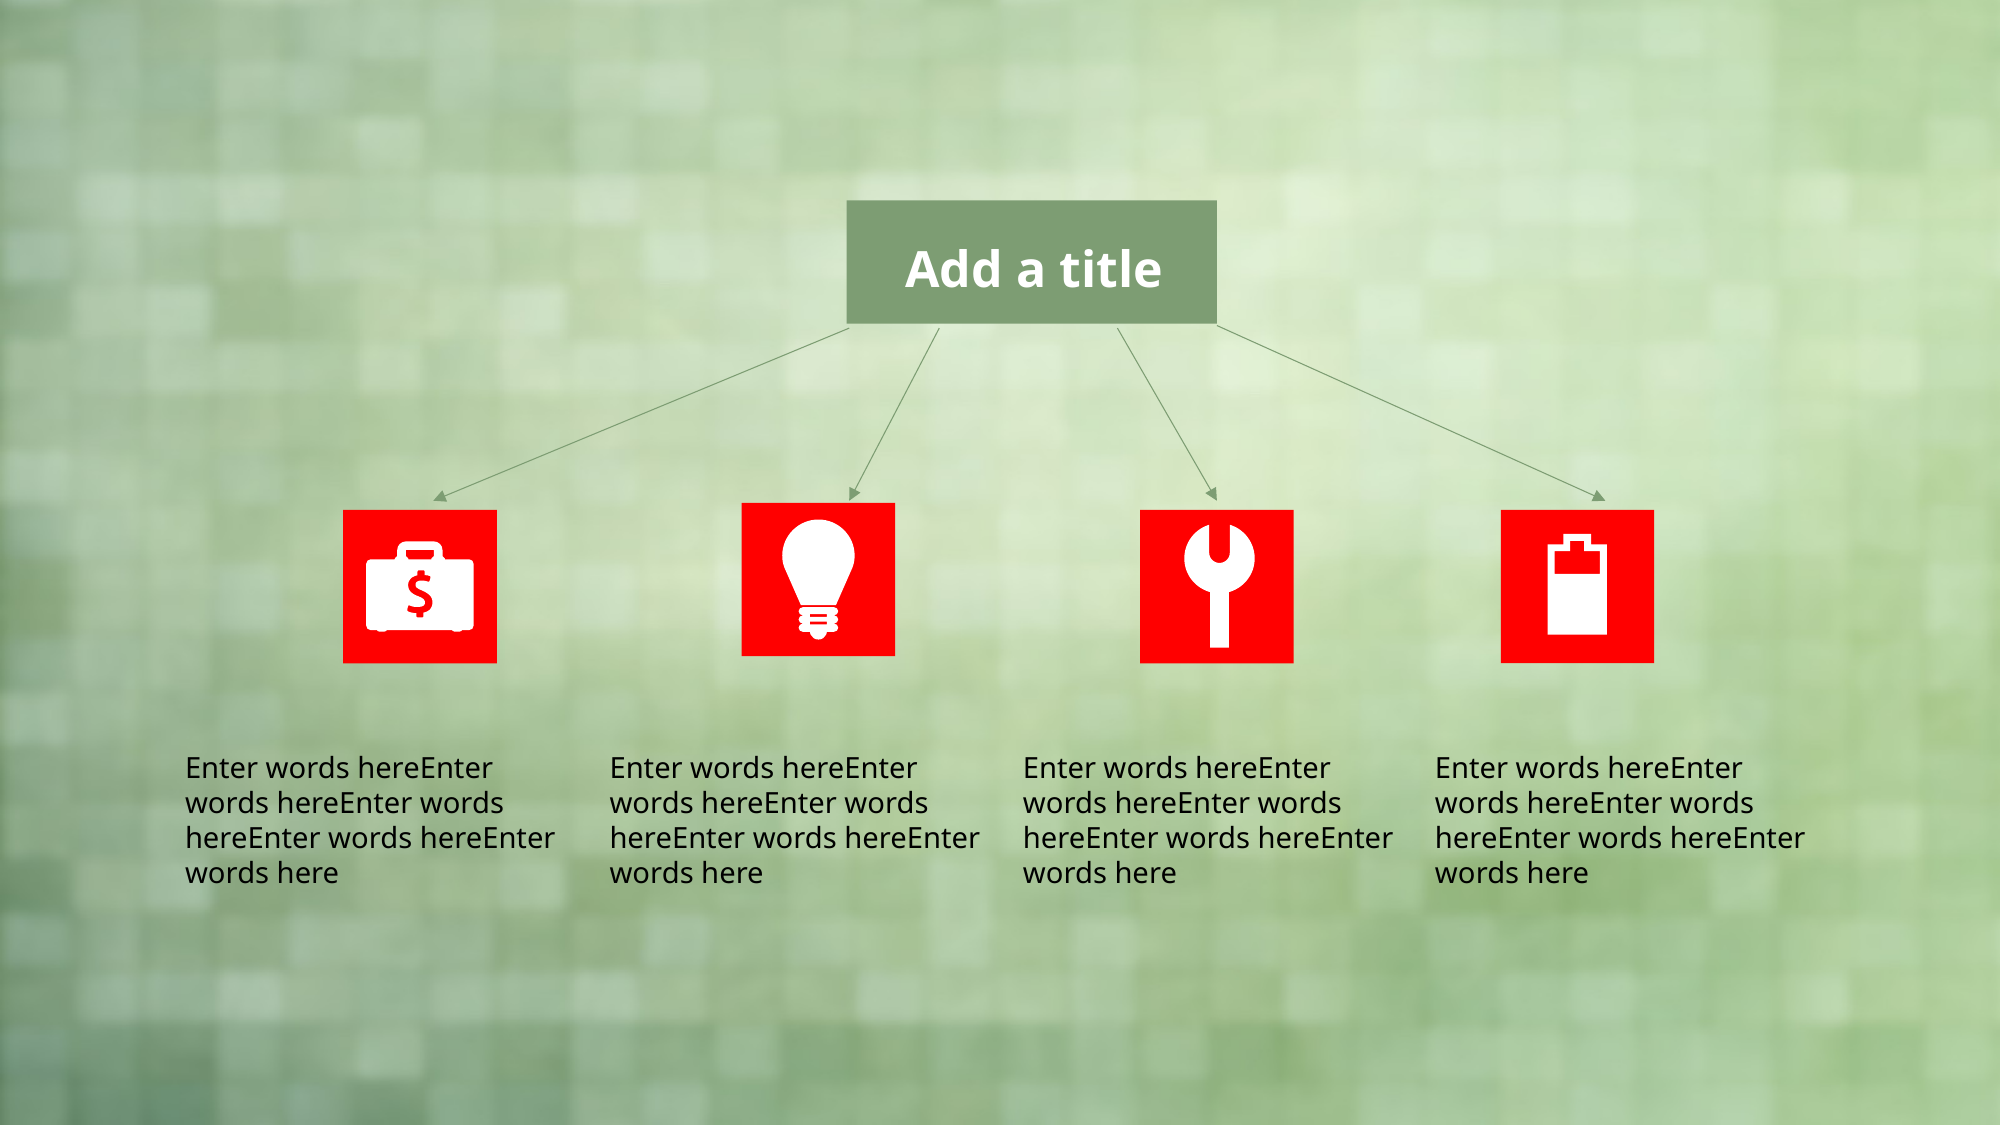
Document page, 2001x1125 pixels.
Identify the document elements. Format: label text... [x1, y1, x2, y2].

text_box [798, 607, 839, 640]
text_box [848, 327, 940, 501]
text_box [1500, 509, 1655, 664]
text_box [741, 509, 896, 657]
text_box [1140, 509, 1294, 664]
text_box Add a title [853, 200, 1215, 306]
text_box [366, 541, 474, 632]
text_box [1184, 524, 1255, 648]
text_box Enter words hereEnter words hereEnter words hereEnter words hereEnter words here [1008, 742, 1420, 897]
text_box [343, 509, 497, 664]
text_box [1117, 327, 1218, 501]
text_box Enter words hereEnter words hereEnter words hereEnter words hereEnter words here [170, 742, 588, 897]
text_box Enter words hereEnter words hereEnter words hereEnter words hereEnter words here [1420, 741, 1838, 897]
text_box [782, 519, 855, 606]
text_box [433, 327, 847, 501]
picture [0, 0, 2000, 1125]
text_box [1547, 533, 1607, 635]
text_box Enter words hereEnter words hereEnter words hereEnter words hereEnter words here [594, 742, 1008, 897]
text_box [1216, 325, 1606, 501]
text_box [846, 200, 1217, 324]
